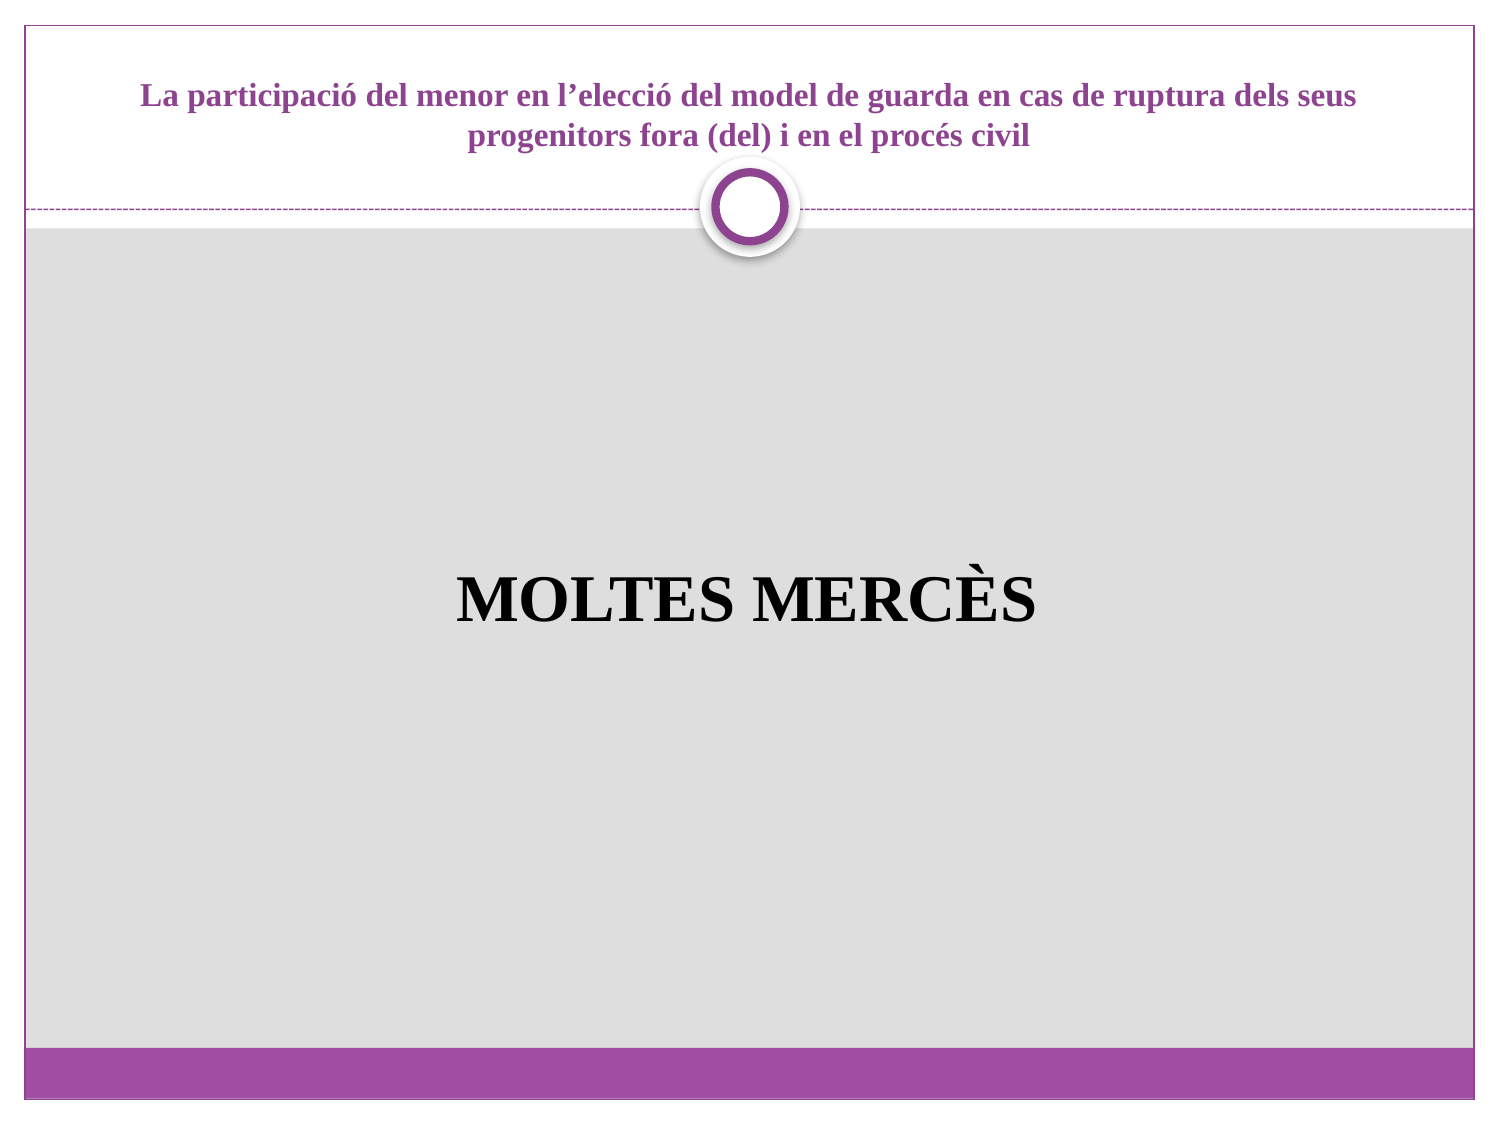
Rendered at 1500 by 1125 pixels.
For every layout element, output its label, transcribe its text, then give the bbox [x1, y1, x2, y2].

title La participació del menor en l’elecció del model de guarda en cas de ruptura dels seus progenitors fora (del) i en el procés civil [49, 42, 1450, 161]
list MOLTES MERCÈS [49, 278, 1445, 1001]
